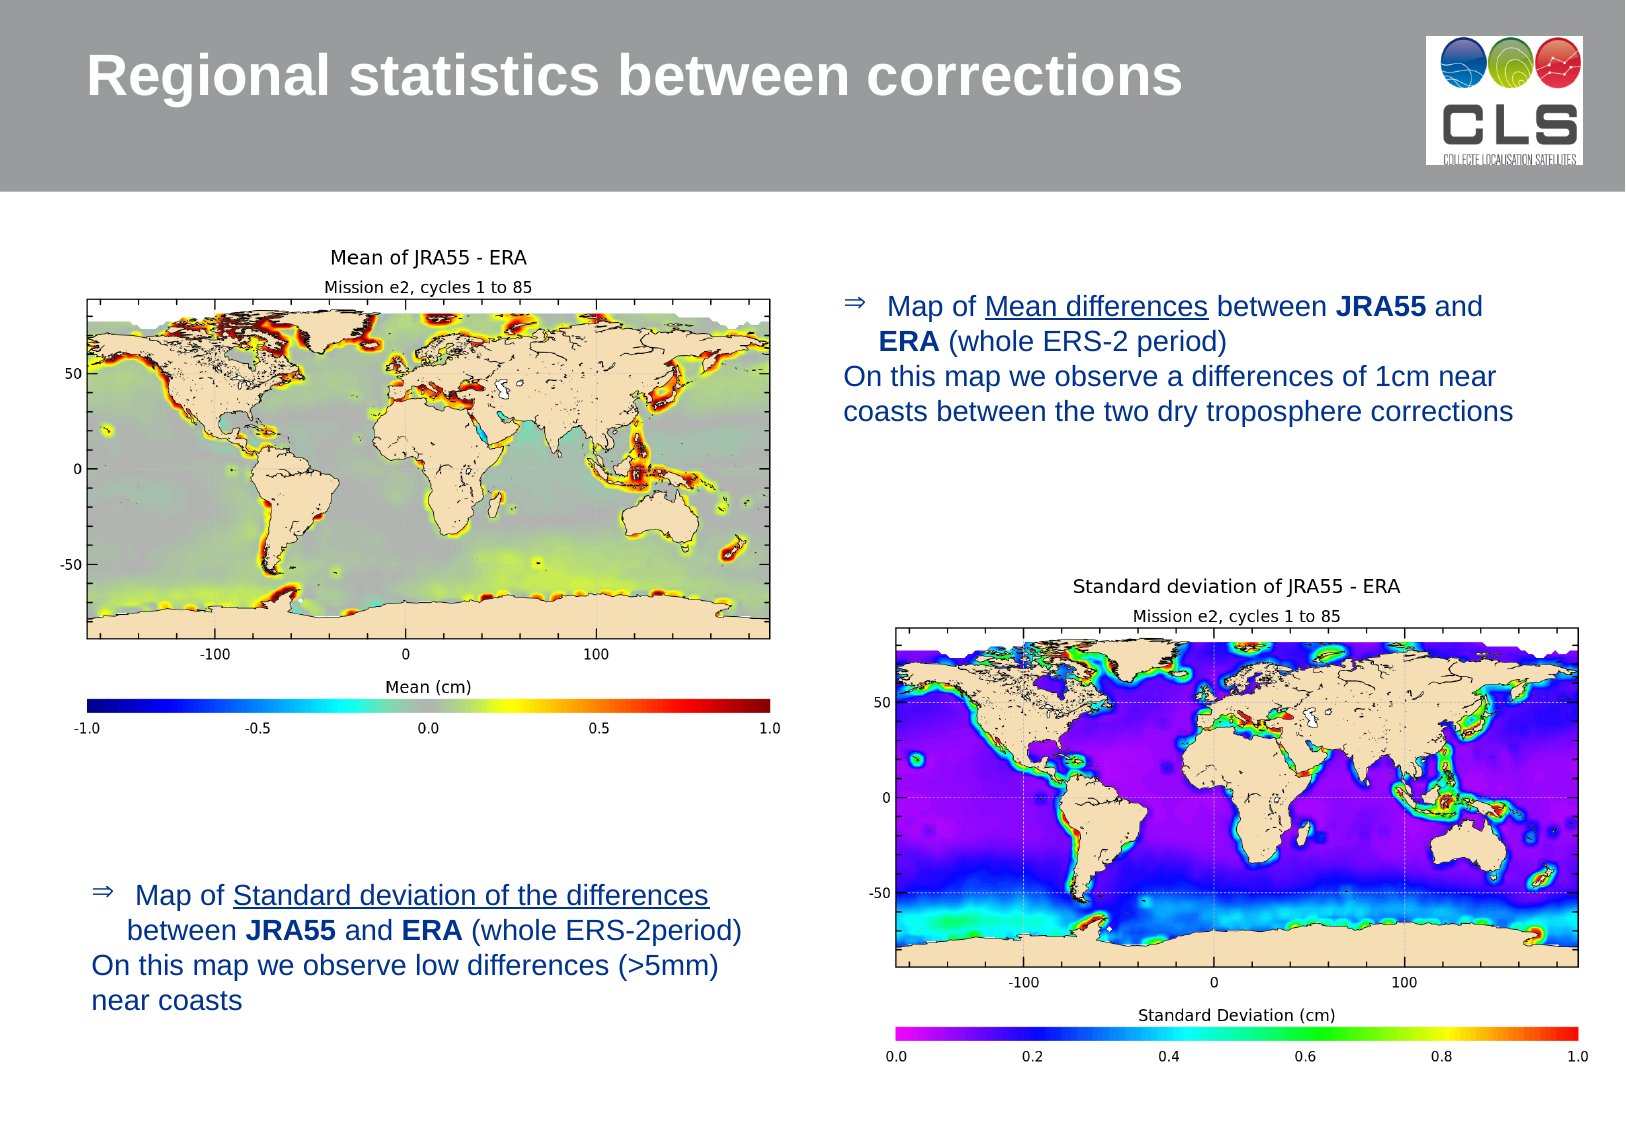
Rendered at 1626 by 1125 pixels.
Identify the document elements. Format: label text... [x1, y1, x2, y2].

picture [1426, 36, 1583, 165]
picture [811, 553, 1619, 1091]
text_box Map of Mean differences between JRA55 and ERA (whole ERS-2 period) On this map we observe a differences of 1cm near coasts between the two dry troposphere corrections [828, 279, 1538, 435]
text_box Regional statistics between corrections [71, 40, 1479, 172]
text_box Map of Standard deviation of the differences between JRA55 and ERA (whole ERS-2period) On this map we observe low differences (>5mm) near coasts [76, 869, 786, 1024]
picture [3, 225, 810, 762]
